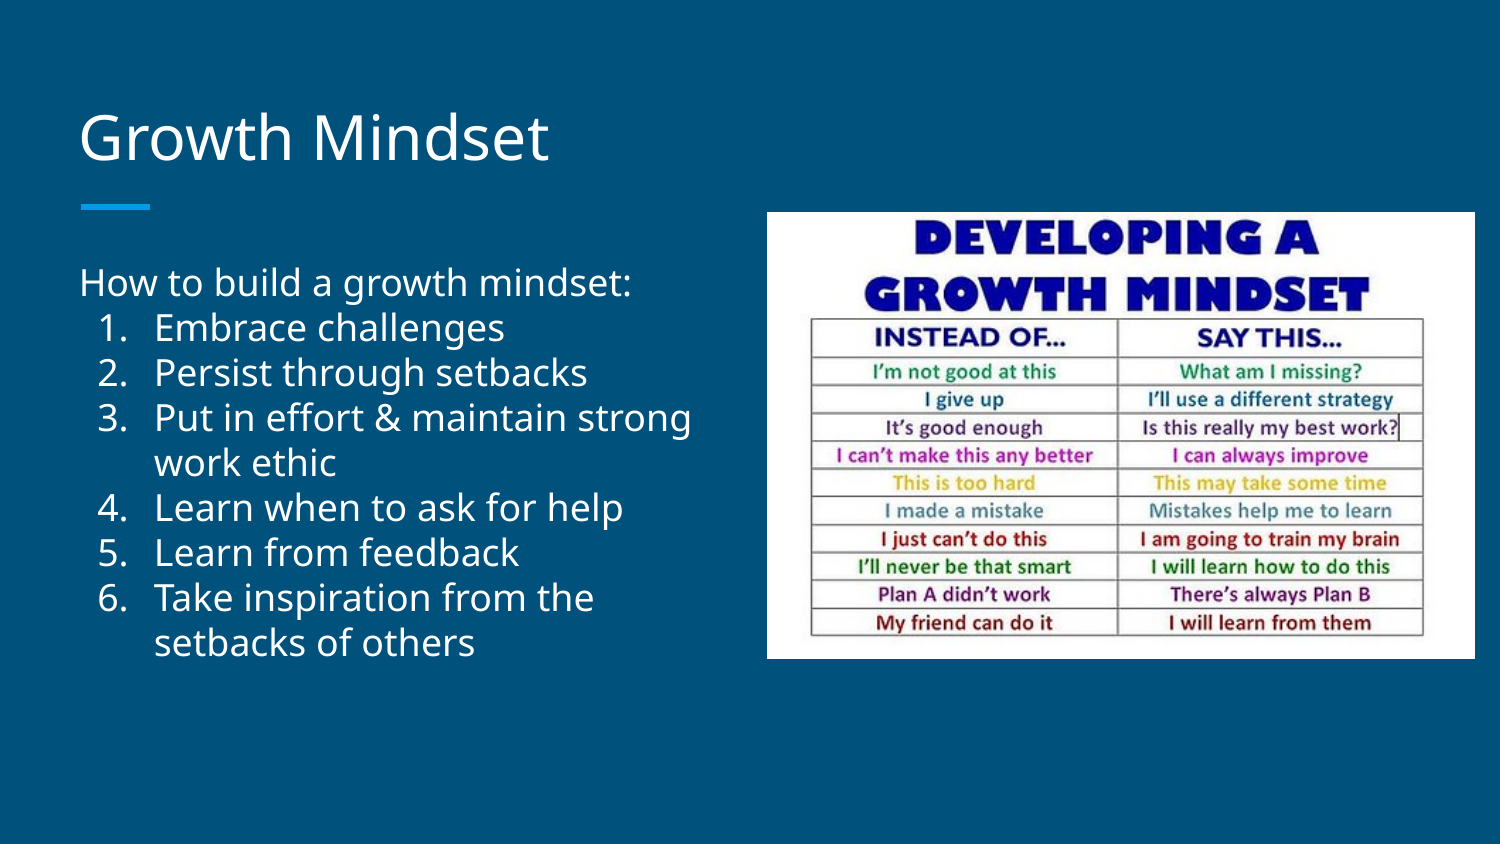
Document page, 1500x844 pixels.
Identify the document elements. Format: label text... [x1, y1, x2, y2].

title Growth Mindset [63, 75, 1437, 188]
list How to build a growth mindset: Embrace challenges Persist through setbacks Put in effort & maintain strong work ethic Learn when to ask for help Learn from feedback Take inspiration from the setbacks of others [63, 244, 743, 750]
picture [768, 213, 1474, 658]
